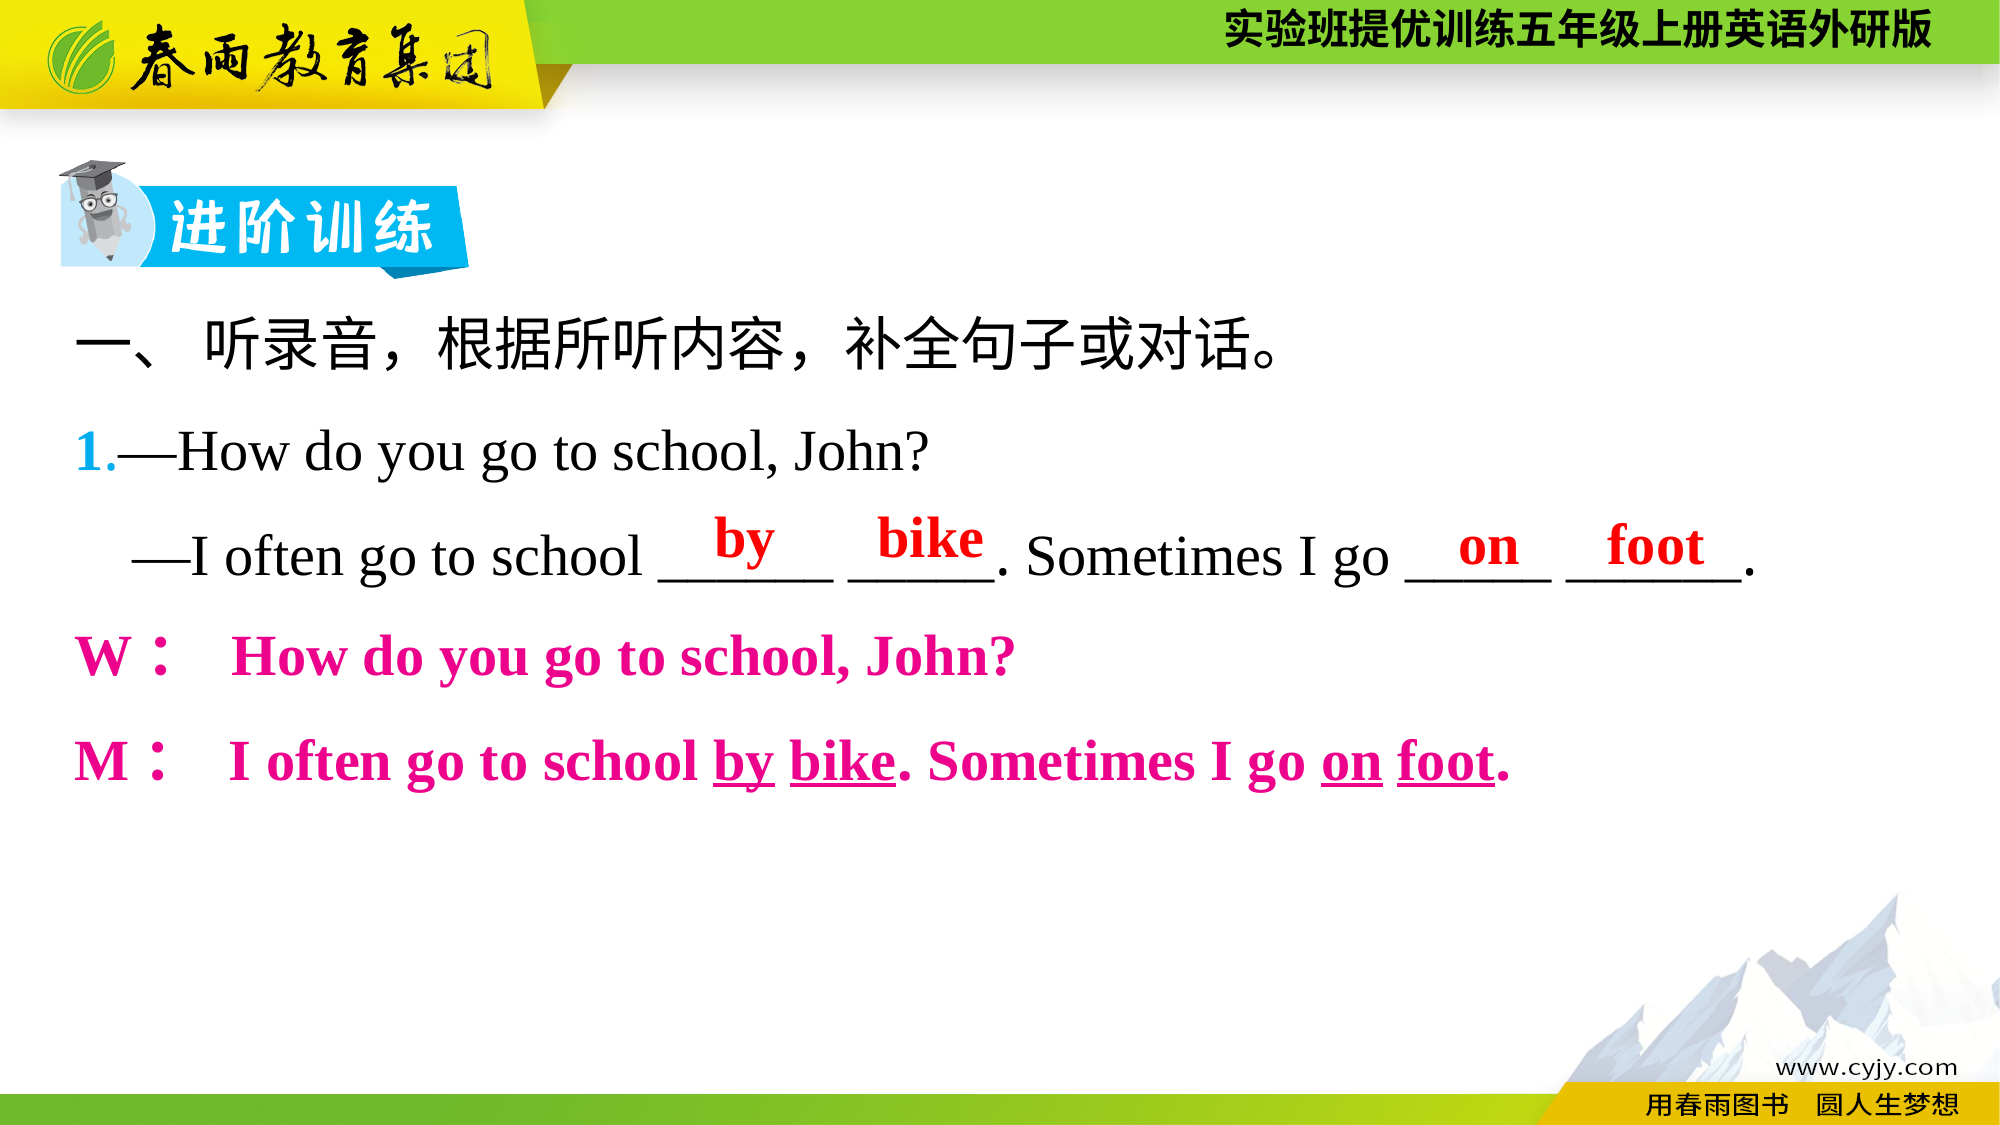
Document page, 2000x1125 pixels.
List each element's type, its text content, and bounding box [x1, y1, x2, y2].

text_box by bike [699, 491, 1000, 577]
picture [0, 0, 2000, 1125]
text_box W： How do you go to school, John? M： I often go to school by bike. Sometimes I go on foot. [59, 574, 1944, 800]
list 一、 听录音，根据所听内容，补全句子或对话。 1.—How do you go to school, John? —I often go to school ______ _____. Sometimes I go _____ ______. [59, 264, 1944, 574]
text_box on foot [1444, 498, 1792, 584]
